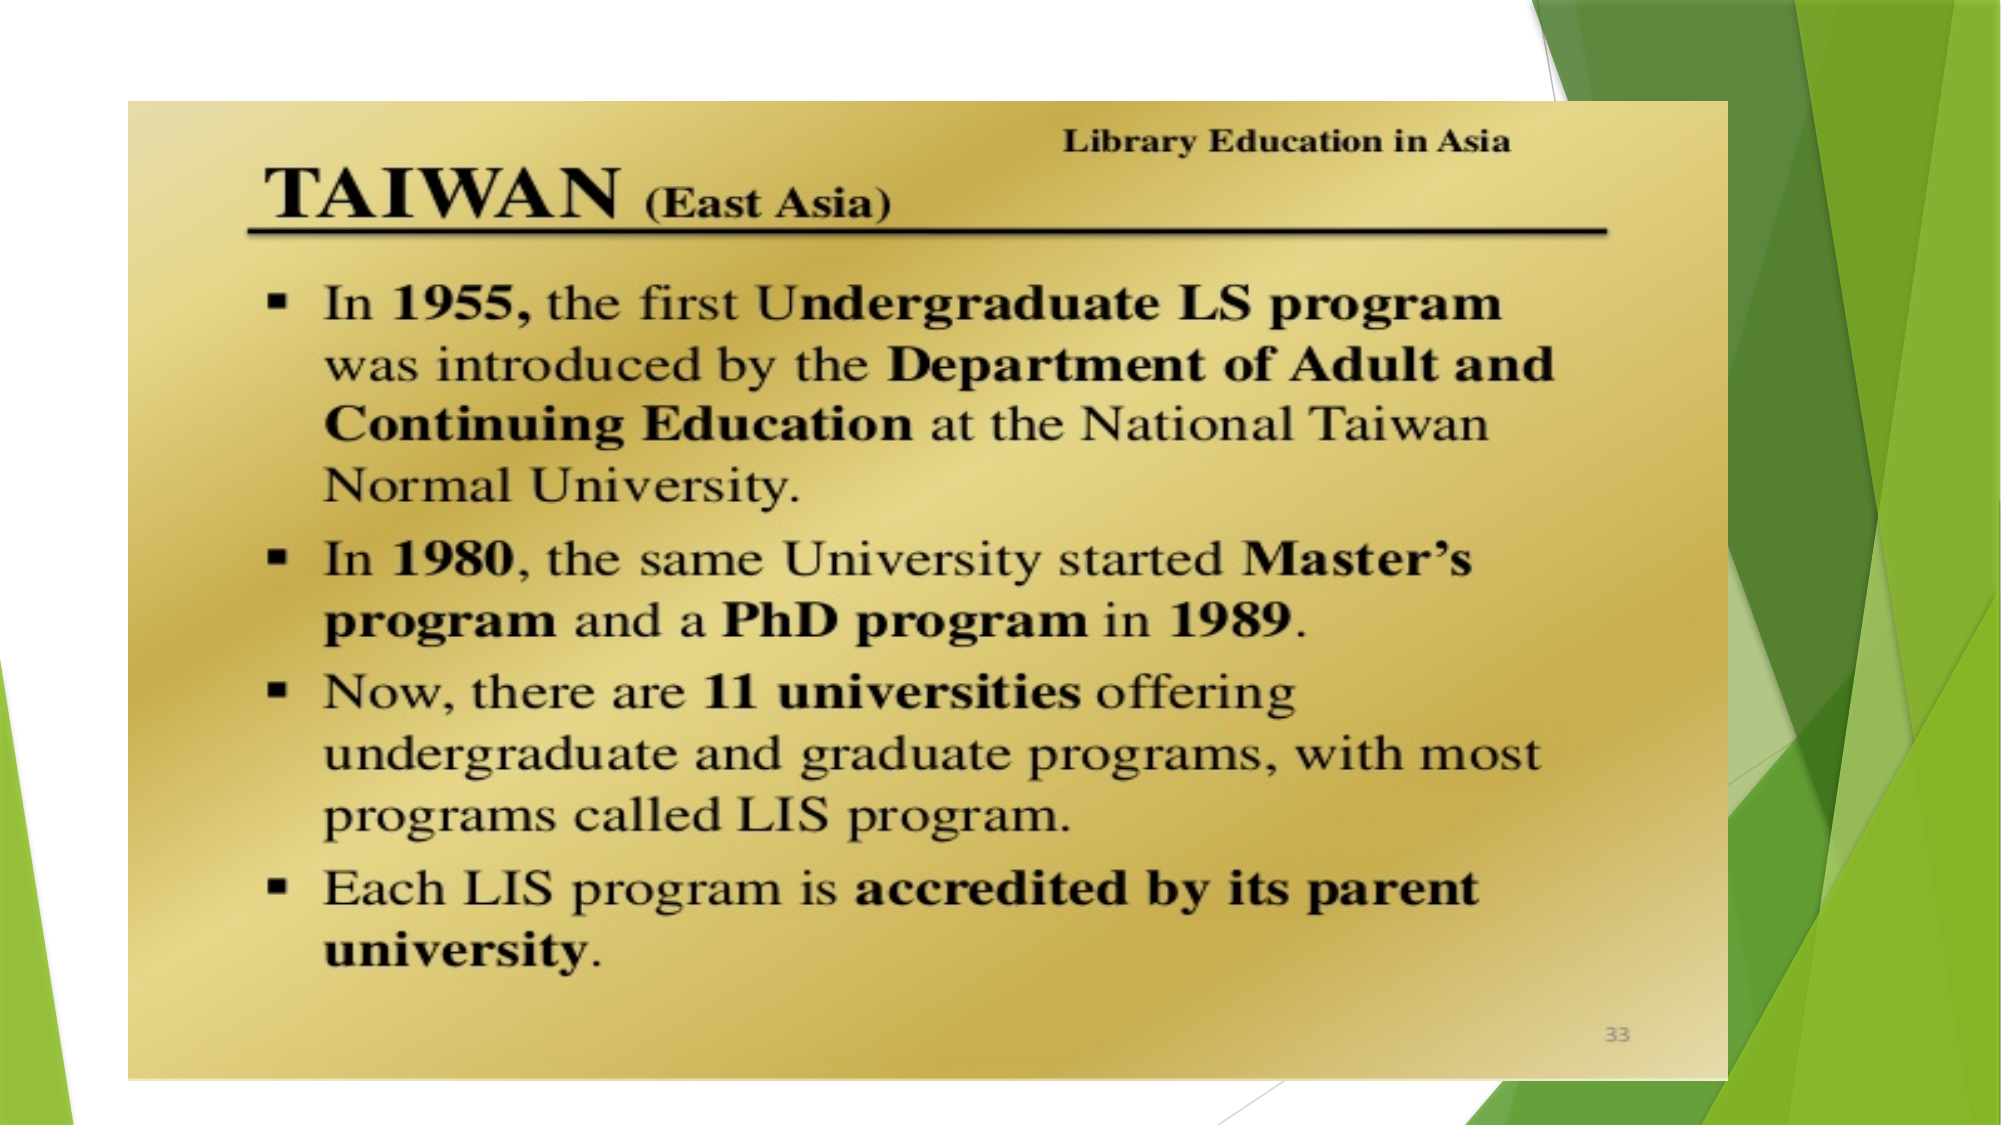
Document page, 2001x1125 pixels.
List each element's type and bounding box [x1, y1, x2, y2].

list [128, 100, 1728, 1081]
